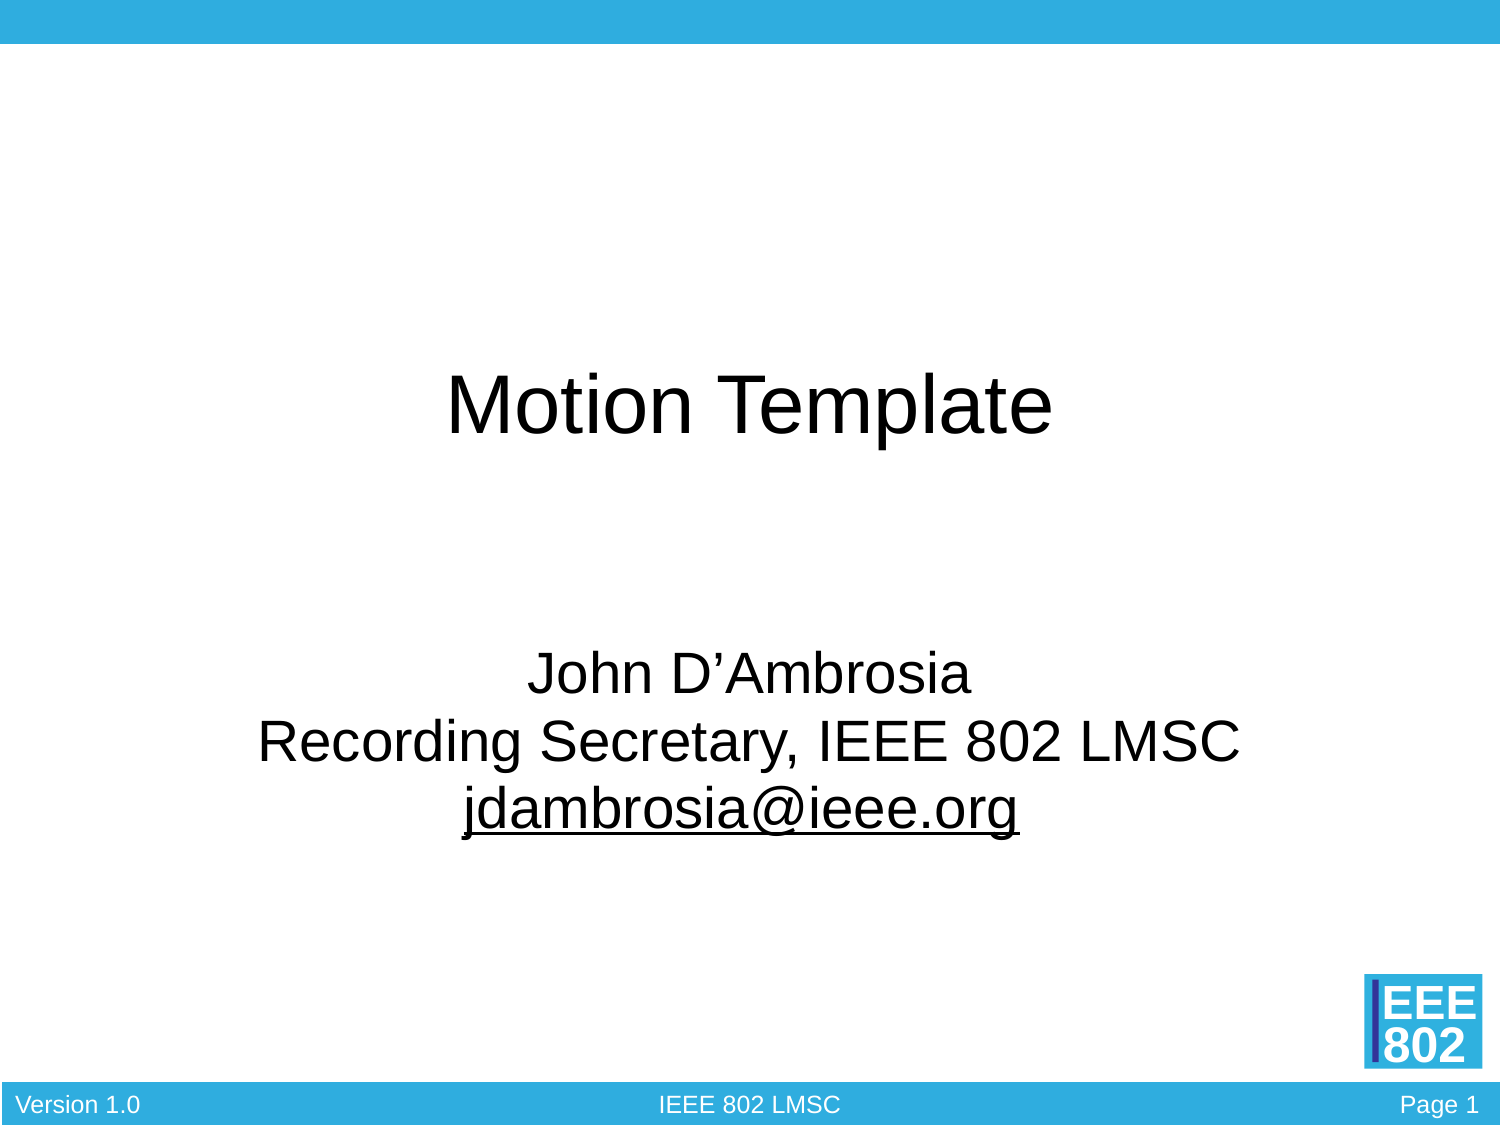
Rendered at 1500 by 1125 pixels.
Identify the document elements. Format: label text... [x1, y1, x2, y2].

subtitle John D’Ambrosia Recording Secretary, IEEE 802 LMSC jdambrosia@ieee.org [225, 641, 1275, 929]
title Motion Template [112, 341, 1388, 460]
